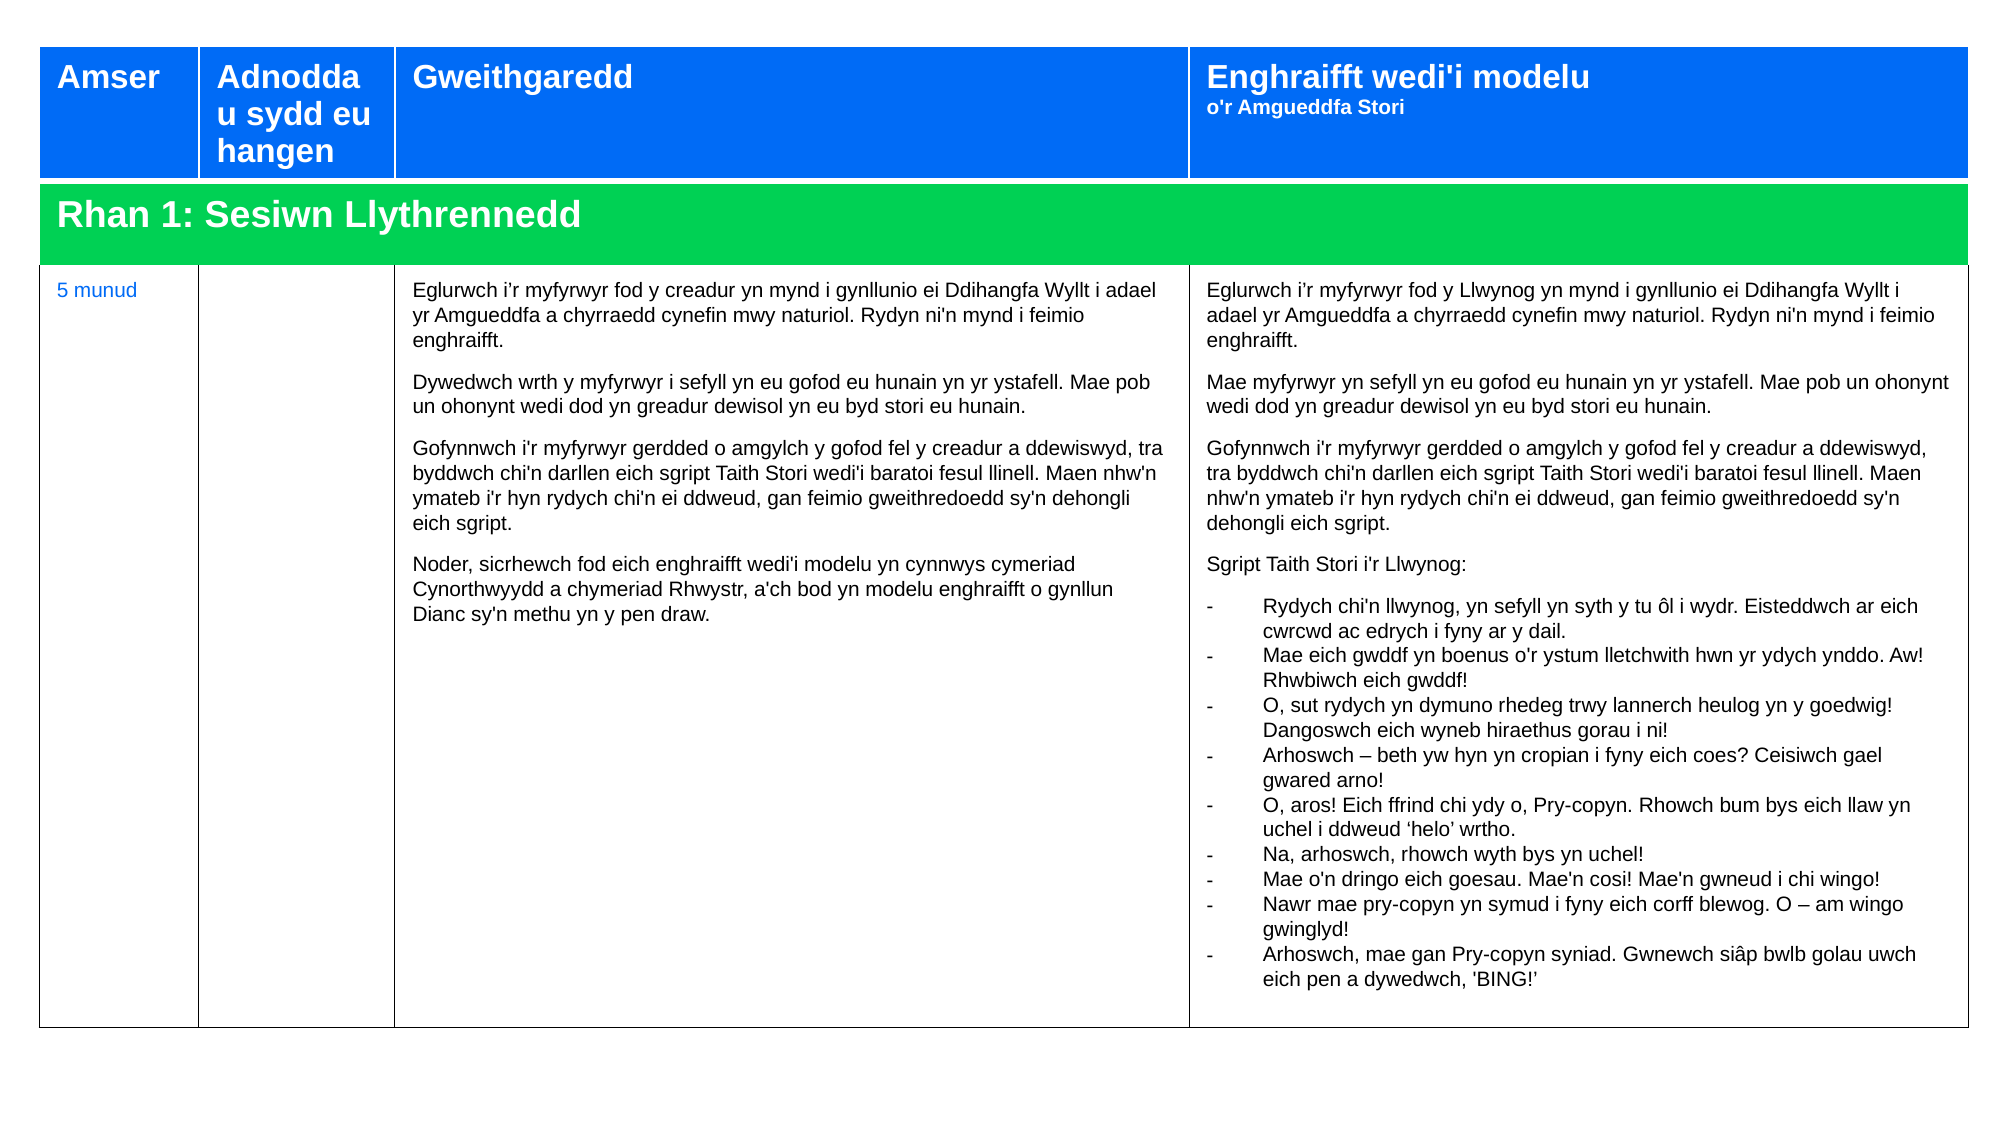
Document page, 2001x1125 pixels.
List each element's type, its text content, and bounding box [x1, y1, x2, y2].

table_cell Rhan 1: Sesiwn Llythrennedd [40, 184, 1968, 265]
table_cell Eglurwch i’r myfyrwyr fod y creadur yn mynd i gynllunio ei Ddihangfa Wyllt i adael yr Amgueddfa a chyrraedd cynefin mwy naturiol. Rydyn ni'n mynd i feimio enghraifft. Dywedwch wrth y myfyrwyr i sefyll yn eu gofod eu hunain yn yr ystafell. Mae pob un ohonynt wedi dod yn greadur dewisol yn eu byd stori eu hunain. Gofynnwch i'r myfyrwyr gerdded o amgylch y gofod fel y creadur a ddewiswyd, tra byddwch chi'n darllen eich sgript Taith Stori wedi'i baratoi fesul llinell. Maen nhw'n ymateb i'r hyn rydych chi'n ei ddweud, gan feimio gweithredoedd sy'n dehongli eich sgript. Noder, sicrhewch fod eich enghraifft wedi'i modelu yn cynnwys cymeriad Cynorthwyydd a chymeriad Rhwystr, a'ch bod yn modelu enghraifft o gynllun Dianc sy'n methu yn y pen draw. [395, 267, 1189, 1027]
table_header Adnoddau sydd eu hangen [200, 47, 394, 178]
table_header Enghraifft wedi'i modelu o'r Amgueddfa Stori [1190, 47, 1968, 178]
table_header Gweithgaredd [396, 47, 1188, 178]
table_cell 5 munud [40, 267, 198, 1027]
table_cell Eglurwch i’r myfyrwyr fod y Llwynog yn mynd i gynllunio ei Ddihangfa Wyllt i adael yr Amgueddfa a chyrraedd cynefin mwy naturiol. Rydyn ni'n mynd i feimio enghraifft. Mae myfyrwyr yn sefyll yn eu gofod eu hunain yn yr ystafell. Mae pob un ohonynt wedi dod yn greadur dewisol yn eu byd stori eu hunain. Gofynnwch i'r myfyrwyr gerdded o amgylch y gofod fel y creadur a ddewiswyd, tra byddwch chi'n darllen eich sgript Taith Stori wedi'i baratoi fesul llinell. Maen nhw'n ymateb i'r hyn rydych chi'n ei ddweud, gan feimio gweithredoedd sy'n dehongli eich sgript. Sgript Taith Stori i'r Llwynog: Rydych chi'n llwynog, yn sefyll yn syth y tu ôl i wydr. Eisteddwch ar eich cwrcwd ac edrych i fyny ar y dail. Mae eich gwddf yn boenus o'r ystum lletchwith hwn yr ydych ynddo. Aw! Rhwbiwch eich gwddf! O, sut rydych yn dymuno rhedeg trwy lannerch heulog yn y goedwig! Dangoswch eich wyneb hiraethus gorau i ni! Arhoswch – beth yw hyn yn cropian i fyny eich coes? Ceisiwch gael gwared arno! O, aros! Eich ffrind chi ydy o, Pry-copyn. Rhowch bum bys eich llaw yn uchel i ddweud ‘helo’ wrtho. Na, arhoswch, rhowch wyth bys yn uchel! Mae o'n dringo eich goesau. Mae'n cosi! Mae'n gwneud i chi wingo! Nawr mae pry-copyn yn symud i fyny eich corff blewog. O – am wingo gwinglyd! Arhoswch, mae gan Pry-copyn syniad. Gwnewch siâp bwlb golau uwch eich pen a dywedwch, 'BING!’ [1190, 267, 1968, 1027]
table_header Amser [40, 47, 198, 178]
table_cell [199, 267, 394, 1027]
